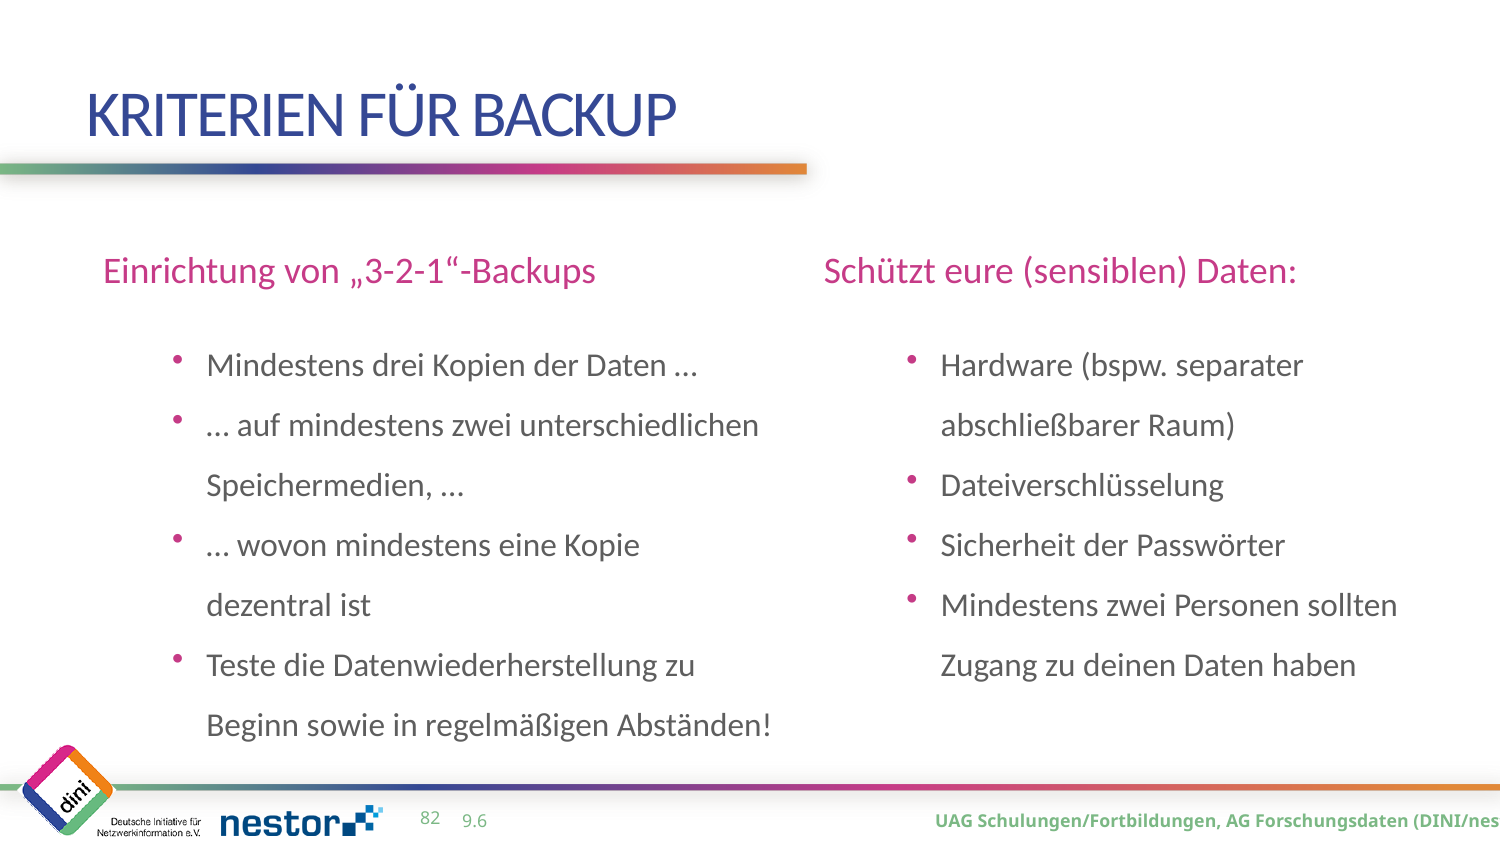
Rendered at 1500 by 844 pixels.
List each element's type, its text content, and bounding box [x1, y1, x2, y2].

text_box Schützt eure (sensiblen) Daten: [809, 238, 1436, 301]
list Mindestens drei Kopien der Daten … … auf mindestens zwei unterschiedlichen Speichermedien, … … wovon mindestens eine Kopie dezentral ist Teste die Datenwiederherstellung zu Beginn sowie in regelmäßigen Abständen! [157, 316, 809, 753]
text_box Hardware (bspw. separater abschließbarer Raum) Dateiverschlüsselung Sicherheit der Passwörter Mindestens zwei Personen sollten Zugang zu deinen Daten haben [891, 316, 1500, 802]
text_box 9.6 [433, 801, 502, 838]
picture [1280, 819, 1289, 825]
picture [0, 731, 1500, 844]
picture [1423, 817, 1428, 825]
title Kriterien für Backup [77, 61, 1423, 158]
picture [0, 138, 837, 204]
list Einrichtung von „3-2-1“-Backups [88, 238, 715, 301]
slide_number 81 [406, 801, 454, 841]
